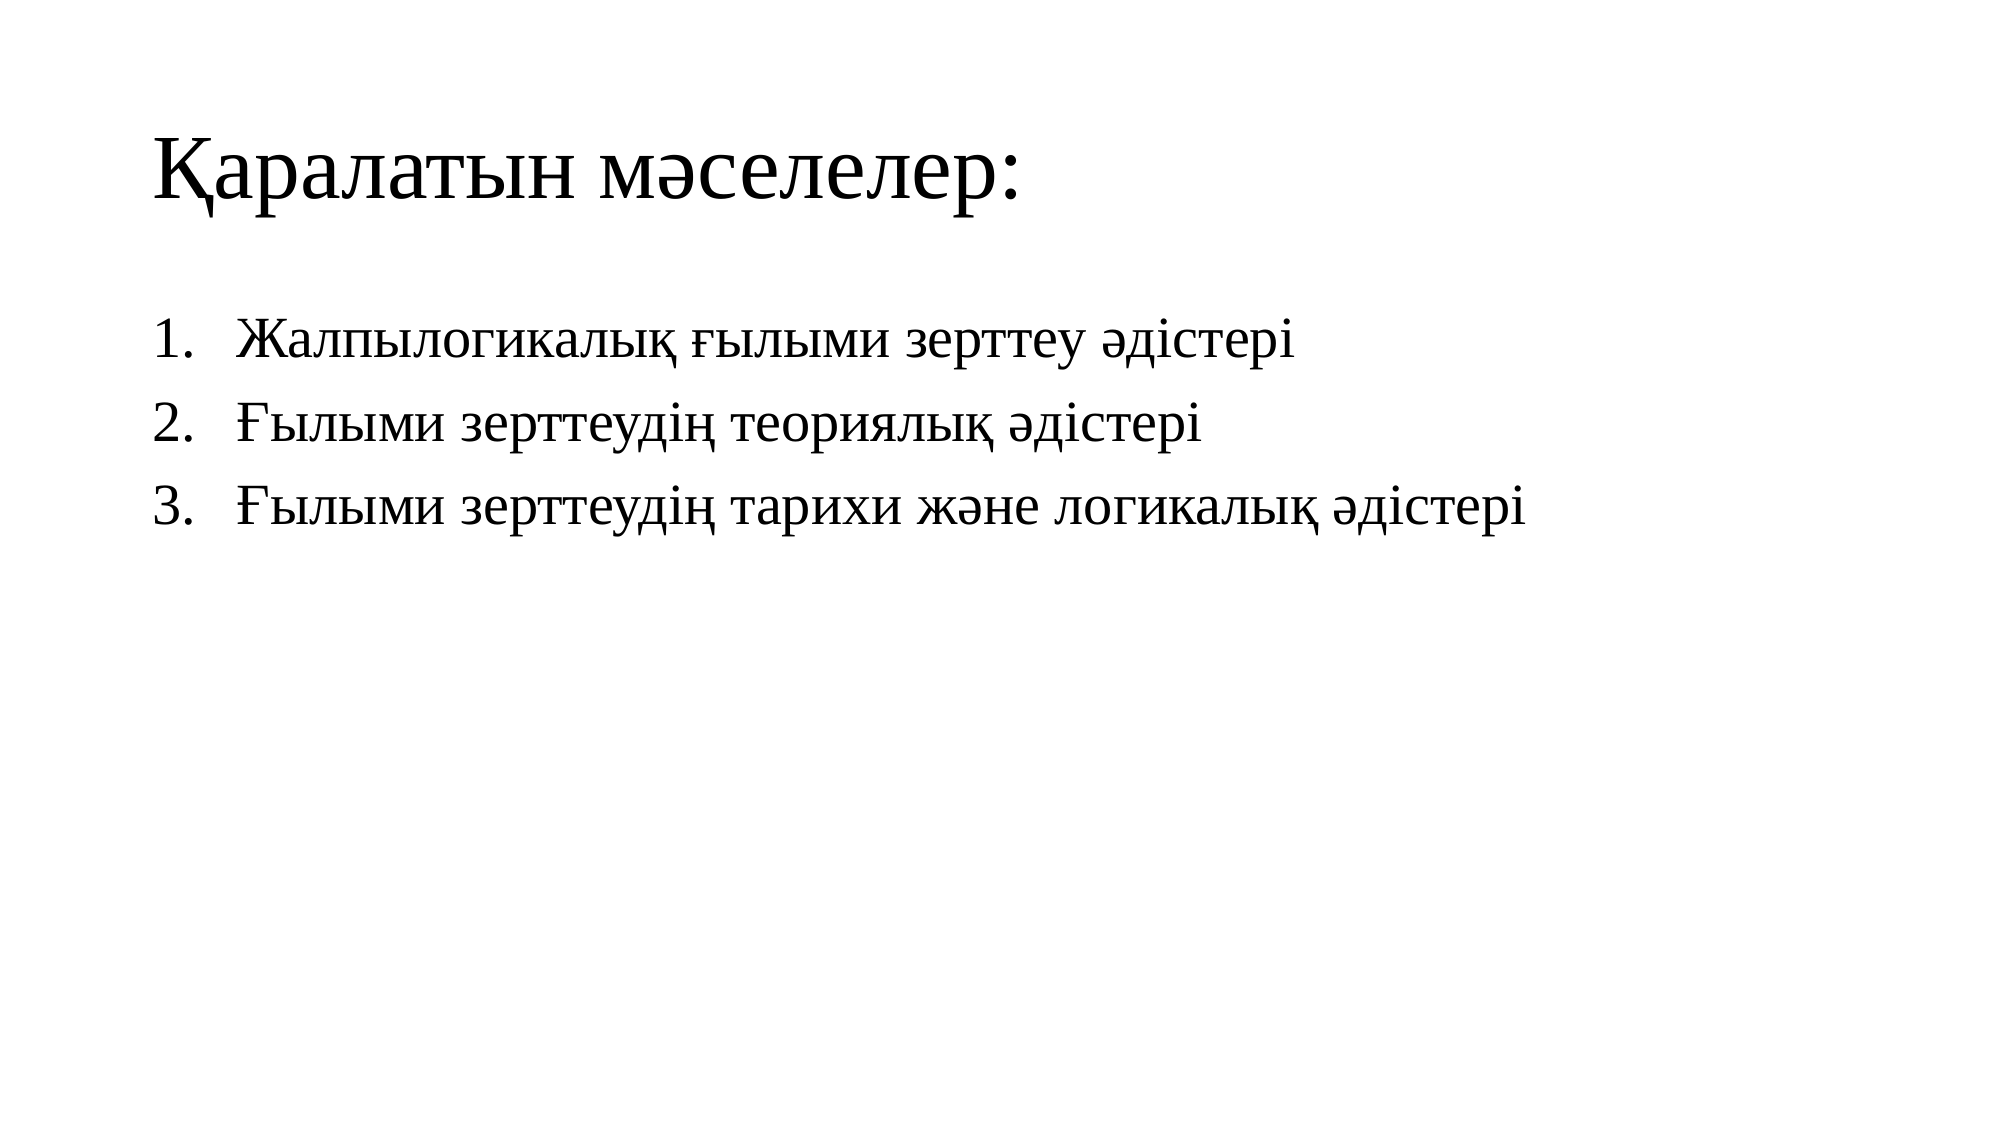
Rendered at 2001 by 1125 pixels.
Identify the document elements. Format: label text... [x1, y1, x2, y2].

title Қаралатын мәселелер: [137, 59, 1863, 278]
list Жалпылогикалық ғылыми зерттеу әдістері Ғылыми зерттеудің теориялық әдістері Ғылыми зерттеудің тарихи және логикалық әдістері [137, 299, 1863, 1014]
